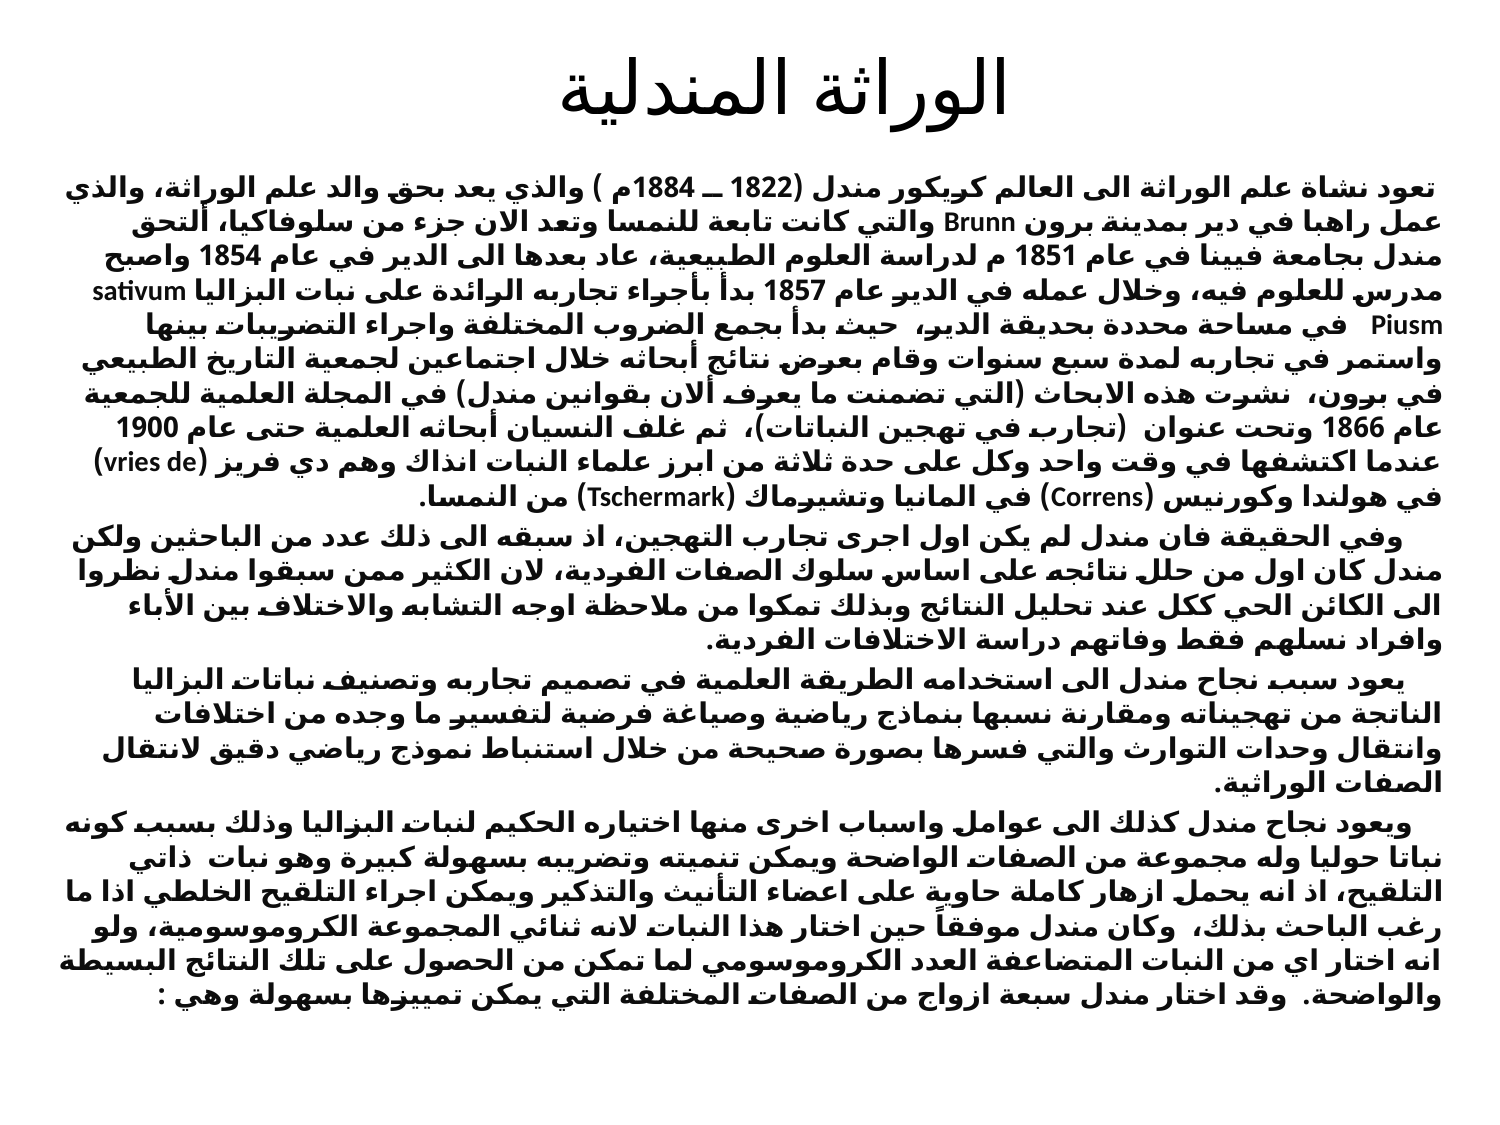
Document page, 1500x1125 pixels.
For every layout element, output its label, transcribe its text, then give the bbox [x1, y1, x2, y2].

title الوراثة المندلية [147, 19, 1423, 149]
subtitle تعود نشاة علم الوراثة الى العالم كريكور مندل (1822 ــ 1884م ) والذي يعد بحق والد علم الوراثة، والذي عمل راهبا في دير بمدينة برون Brunn والتي كانت تابعة للنمسا وتعد الان جزء من سلوفاكيا، ألتحق مندل بجامعة فيينا في عام 1851 م لدراسة العلوم الطبيعية، عاد بعدها الى الدير في عام 1854 واصبح مدرس للعلوم فيه، وخلال عمله في الدير عام 1857 بدأ بأجراء تجاربه الرائدة على نبات البزالياsativum Piusm في مساحة محددة بحديقة الدير، حيث بدأ بجمع الضروب المختلفة واجراء التضريبات بينها واستمر في تجاربه لمدة سبع سنوات وقام بعرض نتائج أبحاثه خلال اجتماعين لجمعية التاريخ الطبيعي في برون، نشرت هذه الابحاث (التي تضمنت ما يعرف ألان بقوانين مندل) في المجلة العلمية للجمعية عام 1866 وتحت عنوان (تجارب في تهجين النباتات)، ثم غلف النسيان أبحاثه العلمية حتى عام 1900 عندما اكتشفها في وقت واحد وكل على حدة ثلاثة من ابرز علماء النبات انذاك وهم دي فريز (vries de) في هولندا وكورنيس (Correns) في المانيا وتشيرماك (Tschermark) من النمسا. وفي الحقيقة فان مندل لم يكن اول اجرى تجارب التهجين، اذ سبقه الى ذلك عدد من الباحثين ولكن مندل كان اول من حلل نتائجه على اساس سلوك الصفات الفردية، لان الكثير ممن سبقوا مندل نظروا الى الكائن الحي ككل عند تحليل النتائج وبذلك تمكوا من ملاحظة اوجه التشابه والاختلاف بين الأباء وافراد نسلهم فقط وفاتهم دراسة الاختلافات الفردية. يعود سبب نجاح مندل الى استخدامه الطريقة العلمية في تصميم تجاربه وتصنيف نباتات البزاليا الناتجة من تهجيناته ومقارنة نسبها بنماذج رياضية وصياغة فرضية لتفسير ما وجده من اختلافات وانتقال وحدات التوارث والتي فسرها بصورة صحيحة من خلال استنباط نموذج رياضي دقيق لانتقال الصفات الوراثية. ويعود نجاح مندل كذلك الى عوامل واسباب اخرى منها اختياره الحكيم لنبات البزاليا وذلك بسبب كونه نباتا حوليا وله مجموعة من الصفات الواضحة ويمكن تنميته وتضريبه بسهولة كبيرة وهو نبات ذاتي التلقيح، اذ انه يحمل ازهار كاملة حاوية على اعضاء التأنيث والتذكير ويمكن اجراء التلقيح الخلطي اذا ما رغب الباحث بذلك، وكان مندل موفقاً حين اختار هذا النبات لانه ثنائي المجموعة الكروموسومية، ولو انه اختار اي من النبات المتضاعفة العدد الكروموسومي لما تمكن من الحصول على تلك النتائج البسيطة والواضحة. وقد اختار مندل سبعة ازواج من الصفات المختلفة التي يمكن تمييزها بسهولة وهي : [41, 160, 1459, 1059]
